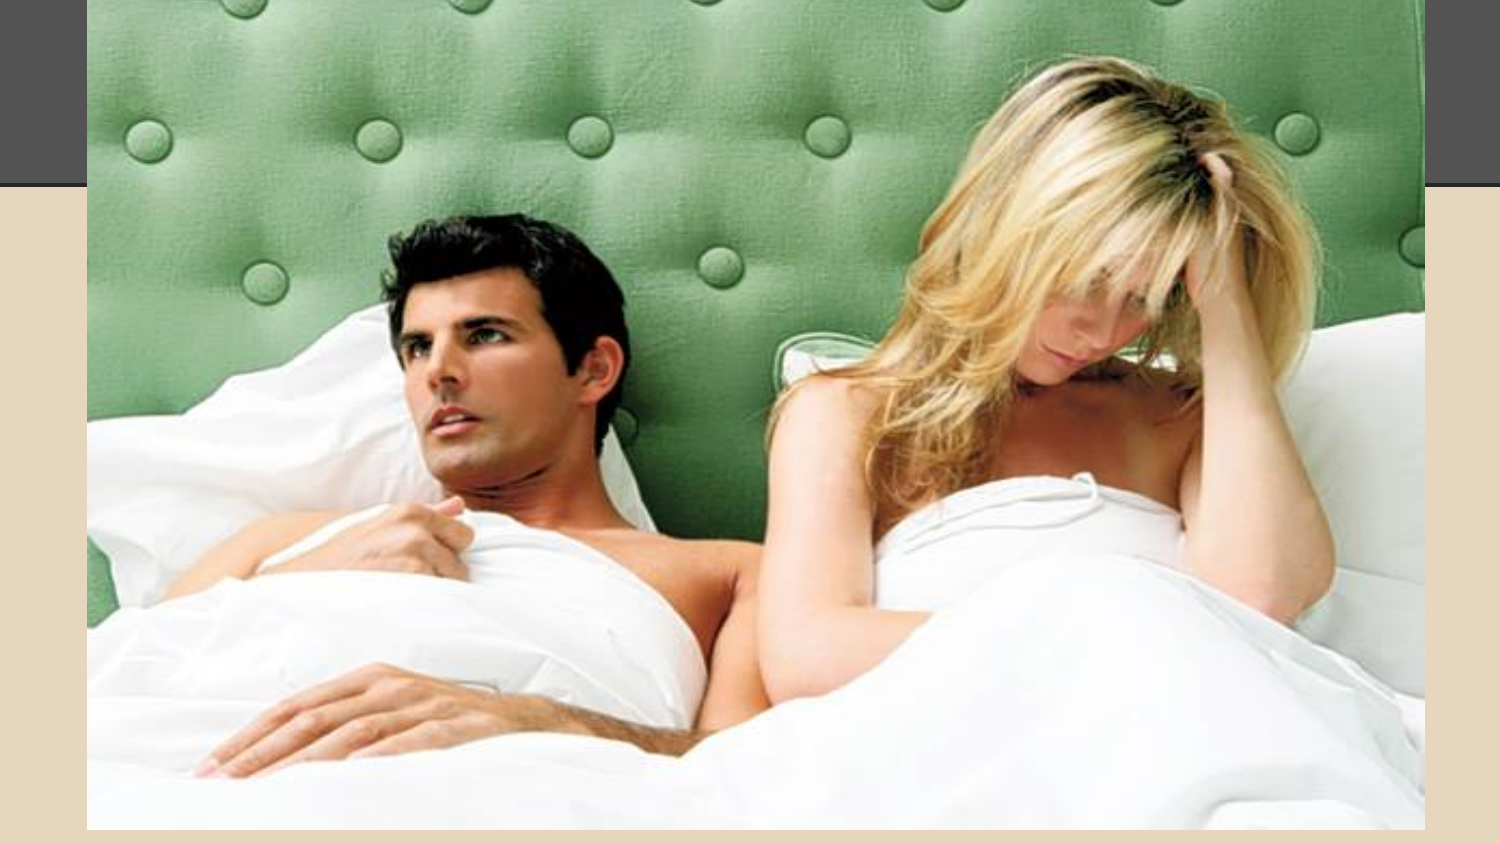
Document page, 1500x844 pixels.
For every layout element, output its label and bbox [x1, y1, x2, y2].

picture [87, 0, 1426, 830]
